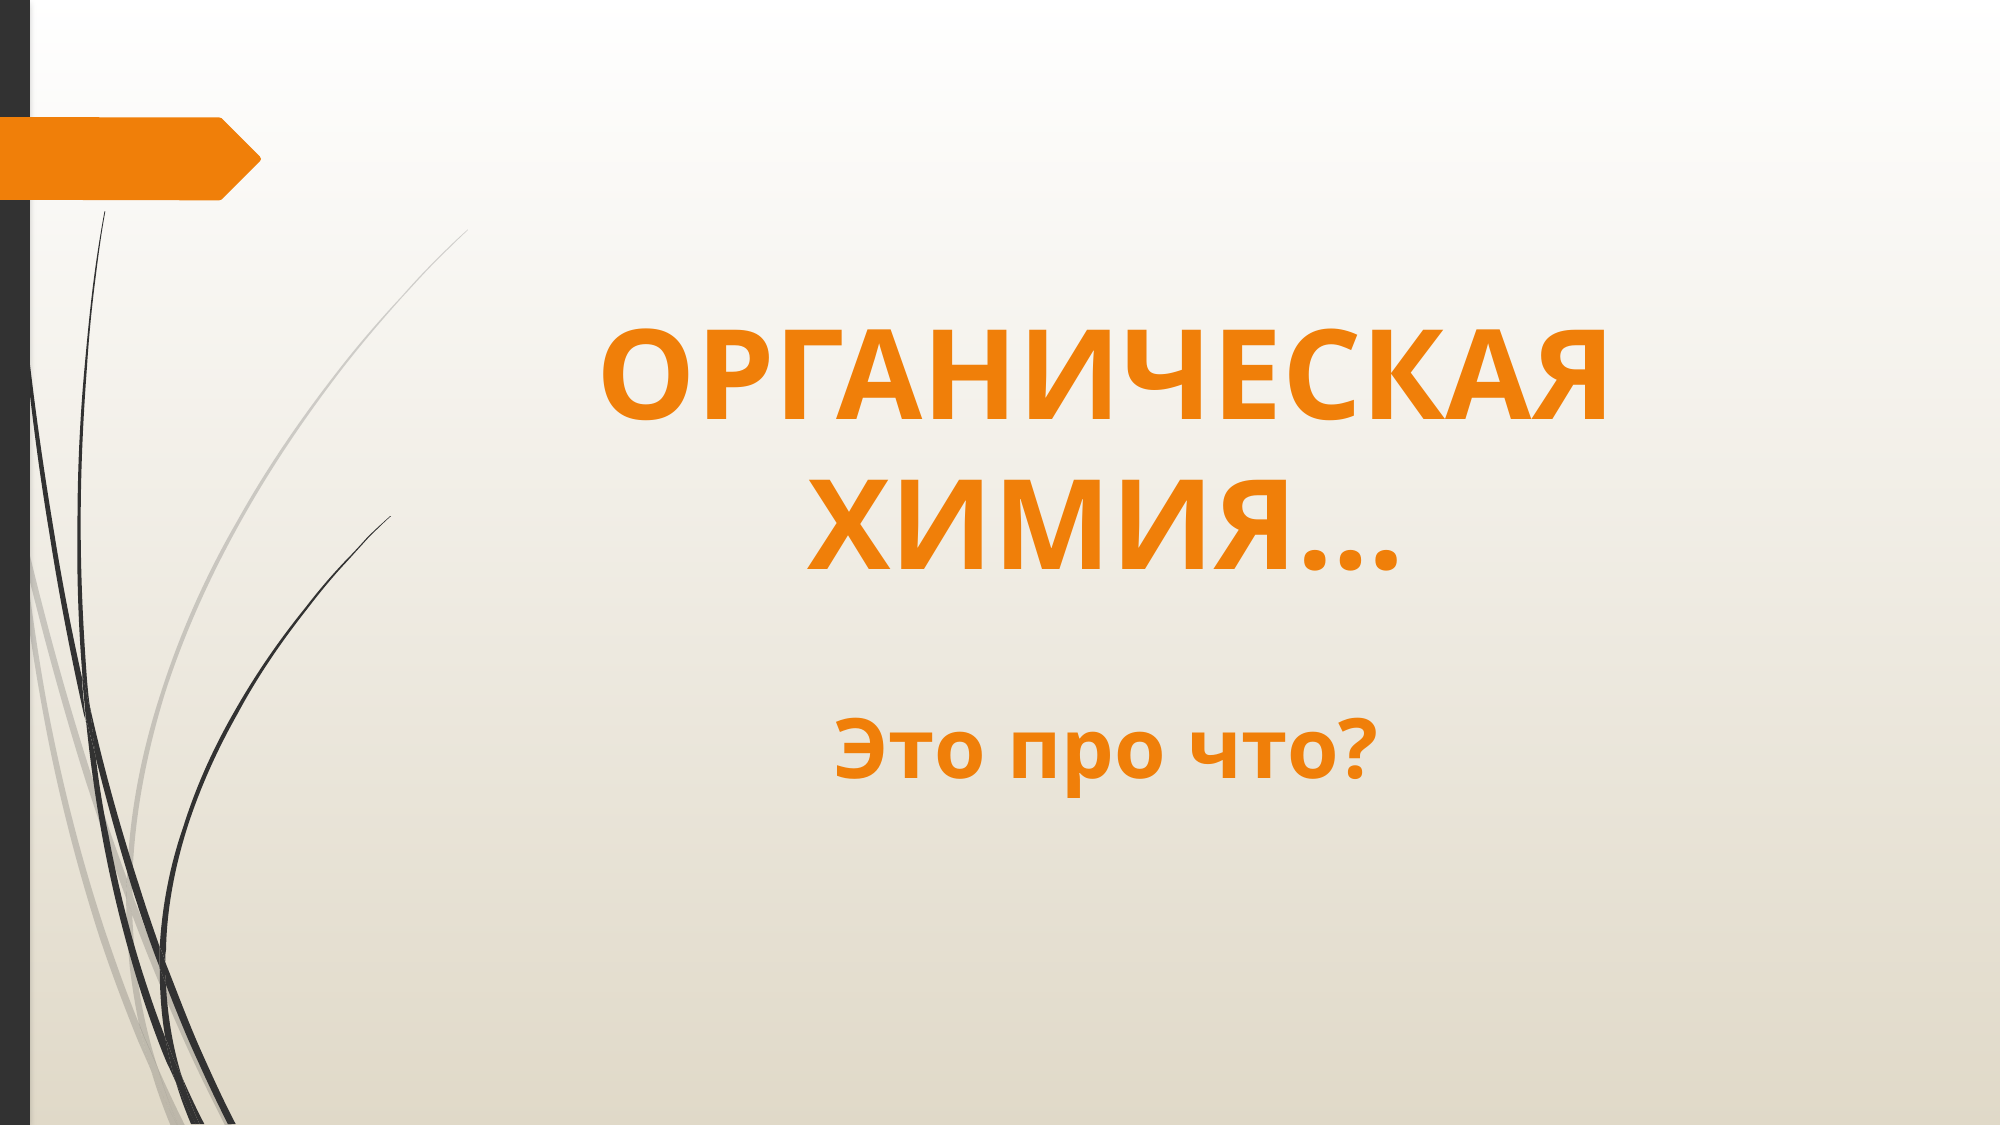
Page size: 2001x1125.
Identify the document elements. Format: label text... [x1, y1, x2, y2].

text_box ОРГАНИЧЕСКАЯ ХИМИЯ… Это про что? [499, 287, 1713, 803]
